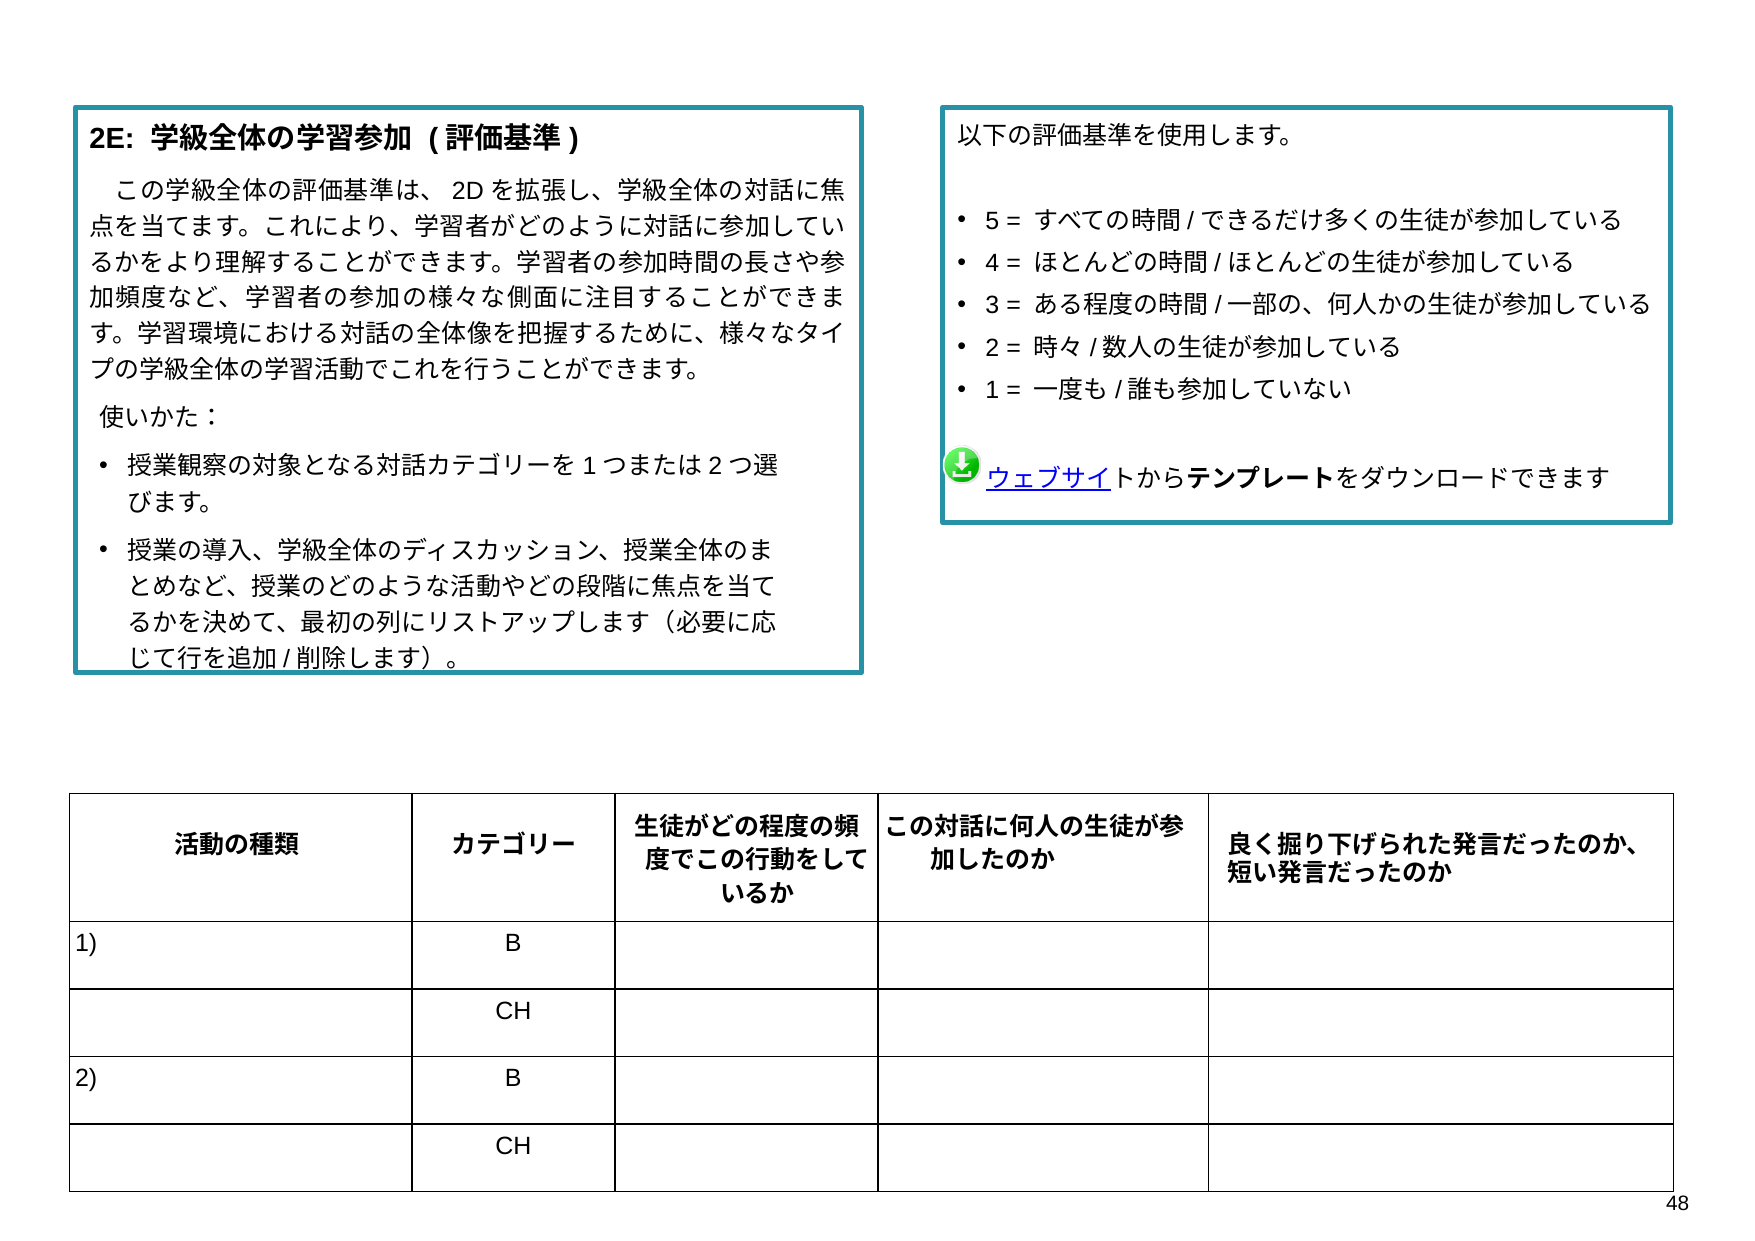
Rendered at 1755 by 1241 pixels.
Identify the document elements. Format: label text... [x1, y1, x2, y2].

text_box 以下の評価基準を使用します。 5 = すべての時間/できるだけ多くの生徒が参加している 4 = ほとんどの時間/ほとんどの生徒が参加している 3 = ある程度の時間/一部の、何人かの生徒が参加している 2 = 時々/数人の生徒が参加している 1 = 一度も/誰も参加していない ウェブサイトからテンプレートをダウンロードできます [942, 107, 1671, 523]
table_cell CH [413, 1125, 614, 1191]
table_header 生徒がどの程度の頻度でこの行動をしているか [616, 794, 877, 921]
table_header 良く掘り下げられた発言だったのか、短い発言だったのか [1209, 794, 1673, 921]
table_cell 2) [70, 1057, 411, 1123]
table_cell [616, 1125, 877, 1191]
table_cell B [413, 1057, 614, 1123]
table_cell [616, 990, 877, 1056]
slide_number 48 [1661, 1189, 1698, 1241]
table_cell [879, 990, 1208, 1056]
table_cell [1209, 922, 1673, 988]
table_header カテゴリー [413, 794, 614, 921]
table_cell [1209, 1125, 1673, 1191]
table_cell [879, 1057, 1208, 1123]
table_cell [616, 922, 877, 988]
table_cell [879, 1125, 1208, 1191]
table_cell 1) [70, 922, 411, 988]
table_header この対話に何人の生徒が参加したのか [879, 794, 1208, 921]
table_cell CH [413, 990, 614, 1056]
table_header 活動の種類 [70, 794, 411, 921]
table_cell [616, 1057, 877, 1123]
table_cell [70, 1125, 411, 1191]
table_cell [1209, 1057, 1673, 1123]
table_cell [1209, 990, 1673, 1056]
table_cell B [413, 922, 614, 988]
table_cell [70, 990, 411, 1056]
text_box 2E: 学級全体の学習参加 (評価基準) この学級全体の評価基準は、2Dを拡張し、学級全体の対話に焦点を当てます。これにより、学習者がどのように対話に参加しているかをより理解することができます。学習者の参加時間の長さや参加頻度など、学習者の参加の様々な側面に注目することができます。学習環境における対話の全体像を把握するために、様々なタイプの学級全体の学習活動でこれを行うことができます。 使いかた： 授業観察の対象となる対話カテゴリーを1つまたは2つ選びます。 授業の導入、学級全体のディスカッション、授業全体のまとめなど、授業のどのような活動やどの段階に焦点を当てるかを決めて、最初の列にリストアップします（必要に応じて行を追加/削除します）。 [75, 107, 862, 673]
text_box [942, 445, 981, 484]
table_cell [879, 922, 1208, 988]
